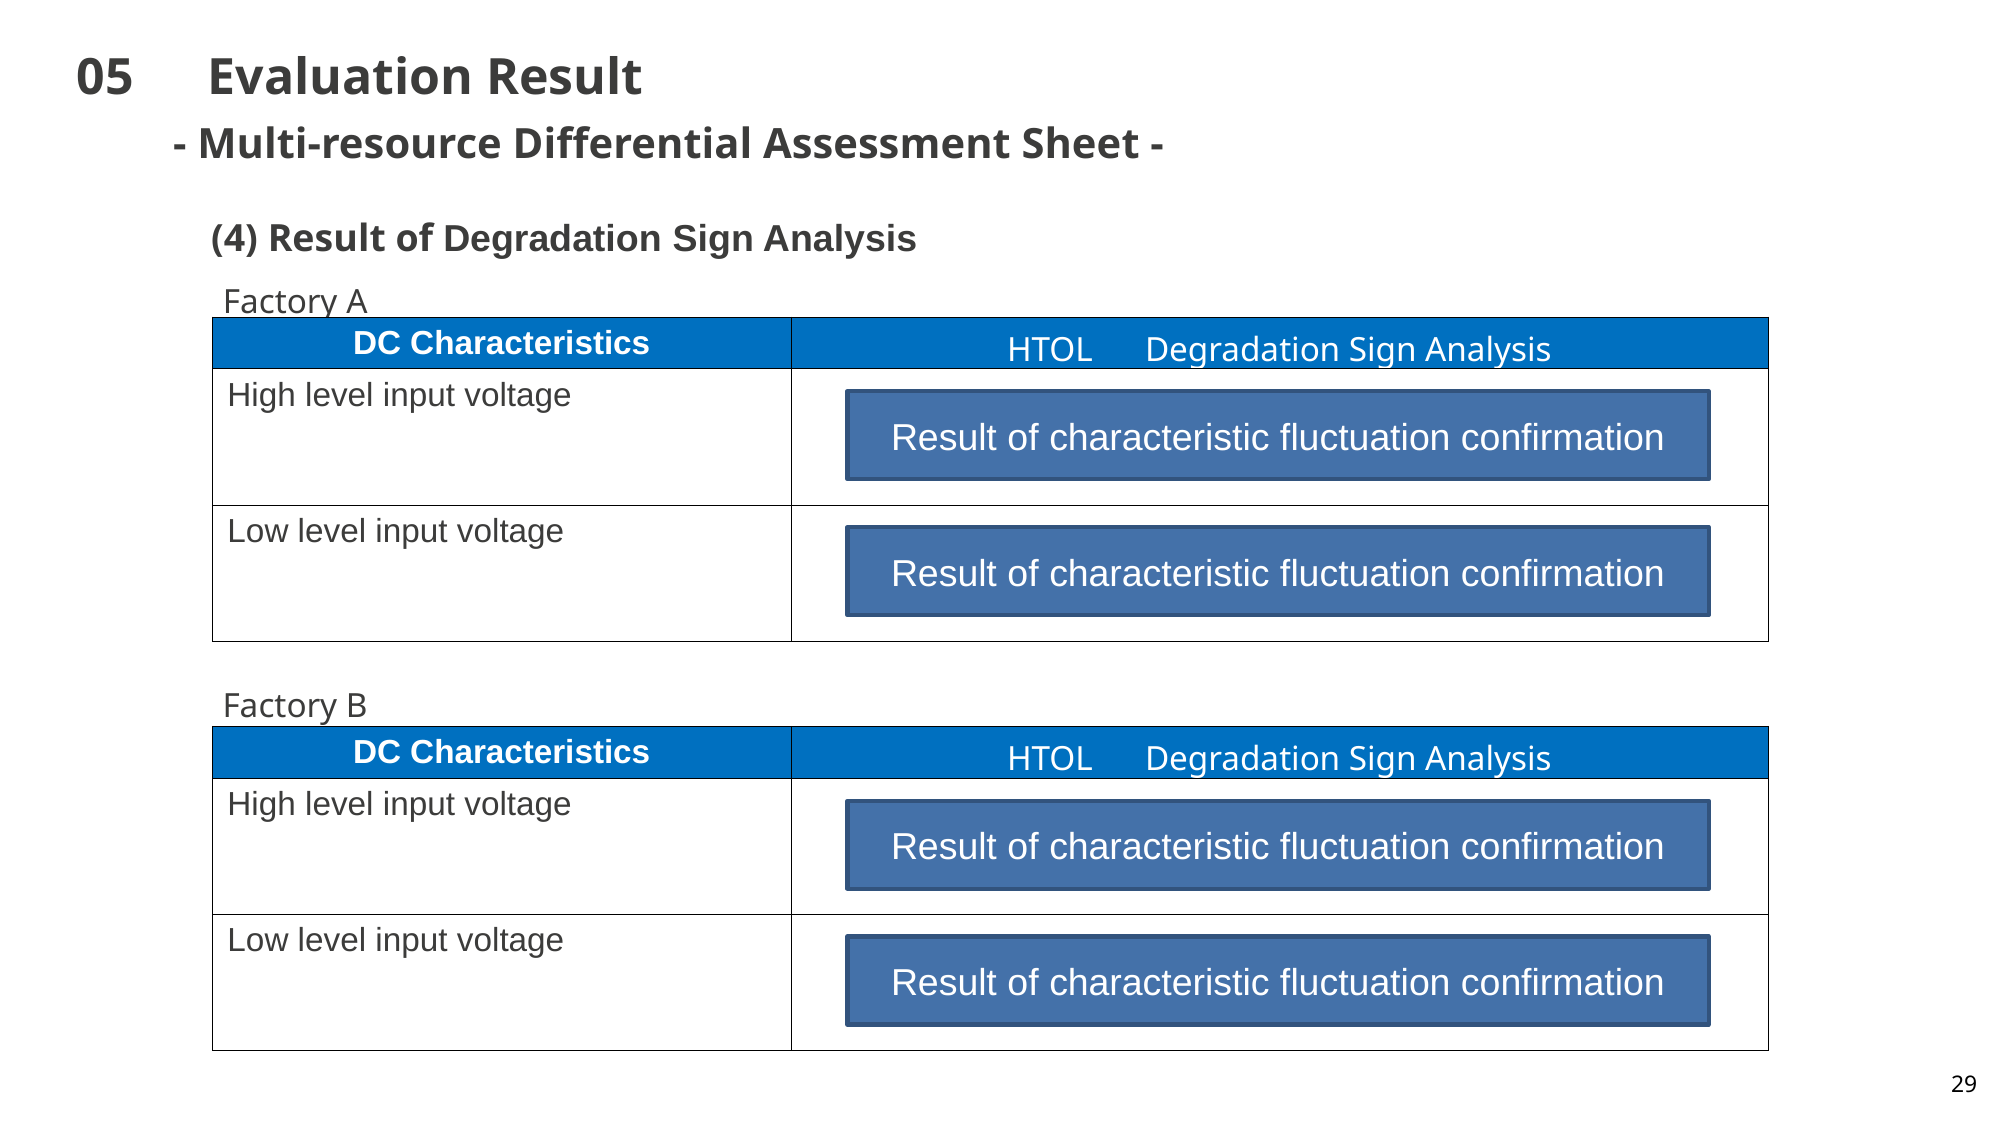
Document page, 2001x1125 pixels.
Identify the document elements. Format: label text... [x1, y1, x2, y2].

table_cell [792, 915, 1768, 1050]
text_box Result of characteristic fluctuation confirmation [845, 934, 1711, 1027]
table_cell [792, 506, 1768, 641]
text_box Factory A [208, 272, 383, 328]
table_header DC Characteristics [213, 727, 791, 778]
text_box Result of characteristic fluctuation confirmation [845, 389, 1711, 481]
table_cell Low level input voltage [213, 915, 791, 1050]
table_cell [792, 779, 1768, 914]
text_box Result of characteristic fluctuation confirmation [845, 799, 1711, 891]
text_box Factory B [207, 676, 383, 732]
table_cell Low level input voltage [213, 506, 791, 641]
text_box - Multi-resource Differential Assessment Sheet - [173, 122, 1994, 168]
text_box Result of characteristic fluctuation confirmation [845, 525, 1711, 617]
table_header HTOL Degradation Sign Analysis [792, 318, 1768, 368]
table_cell High level input voltage [213, 779, 791, 914]
table_header DC Characteristics [213, 318, 791, 368]
table_cell High level input voltage [213, 369, 791, 505]
title 05 Evaluation Result [0, 0, 1877, 123]
table_header HTOL Degradation Sign Analysis [792, 727, 1768, 778]
table_cell [792, 369, 1768, 505]
text_box (4) Result of Degradation Sign Analysis [196, 206, 933, 267]
